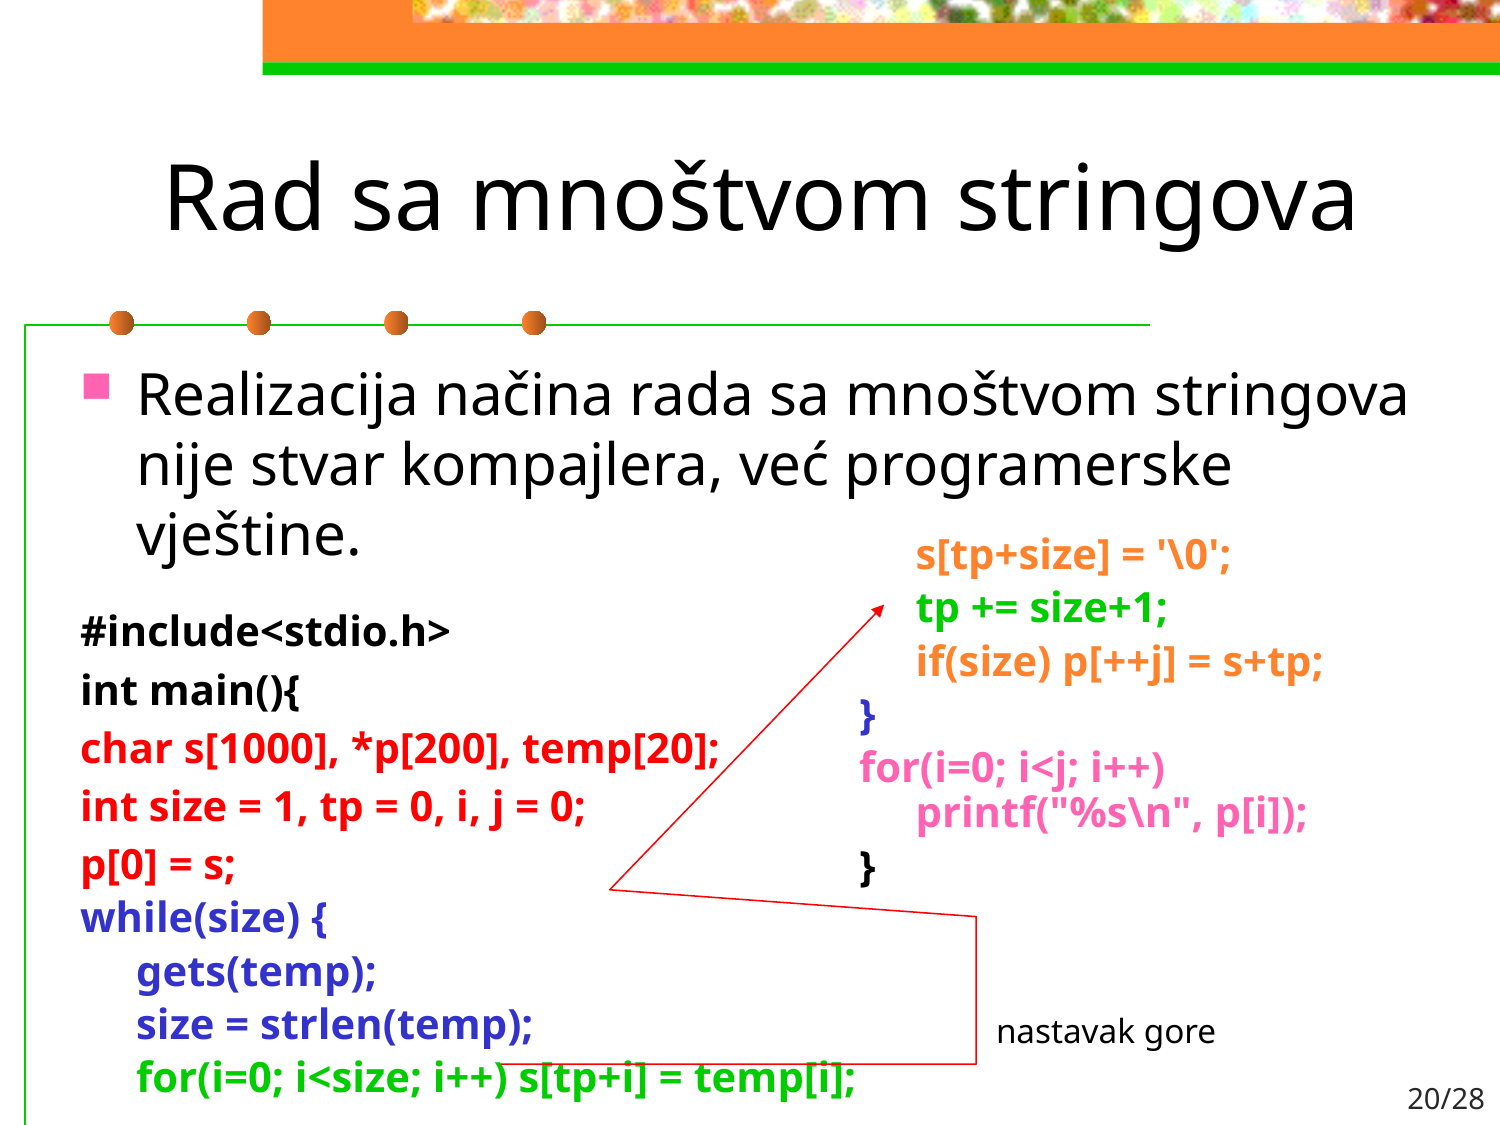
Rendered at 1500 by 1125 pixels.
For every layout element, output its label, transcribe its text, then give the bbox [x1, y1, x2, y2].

text_box s[tp+size] = '\0'; tp += size+1; if(size) p[++j] = s+tp; } for(i=0; i<j; i++) printf("%s\n", p[i]); } [844, 526, 1433, 898]
title Rad sa mnoštvom stringova [123, 99, 1399, 288]
text_box nastavak gore [981, 1002, 1282, 1058]
picture [412, 0, 1500, 23]
text_box 20/28 [1374, 1072, 1500, 1123]
list Realizacija načina rada sa mnoštvom stringova nije stvar kompajlera, već programerske vještine. #include<stdio.h> int main(){ char s[1000], *p[200], temp[20]; int size = 1, tp = 0, i, j = 0; p[0] = s; while(size) { gets(temp); size = strlen(temp); for(i=0; i<size; i++) s[tp+i] = temp[i]; [64, 350, 1478, 1125]
text_box [501, 604, 977, 1065]
